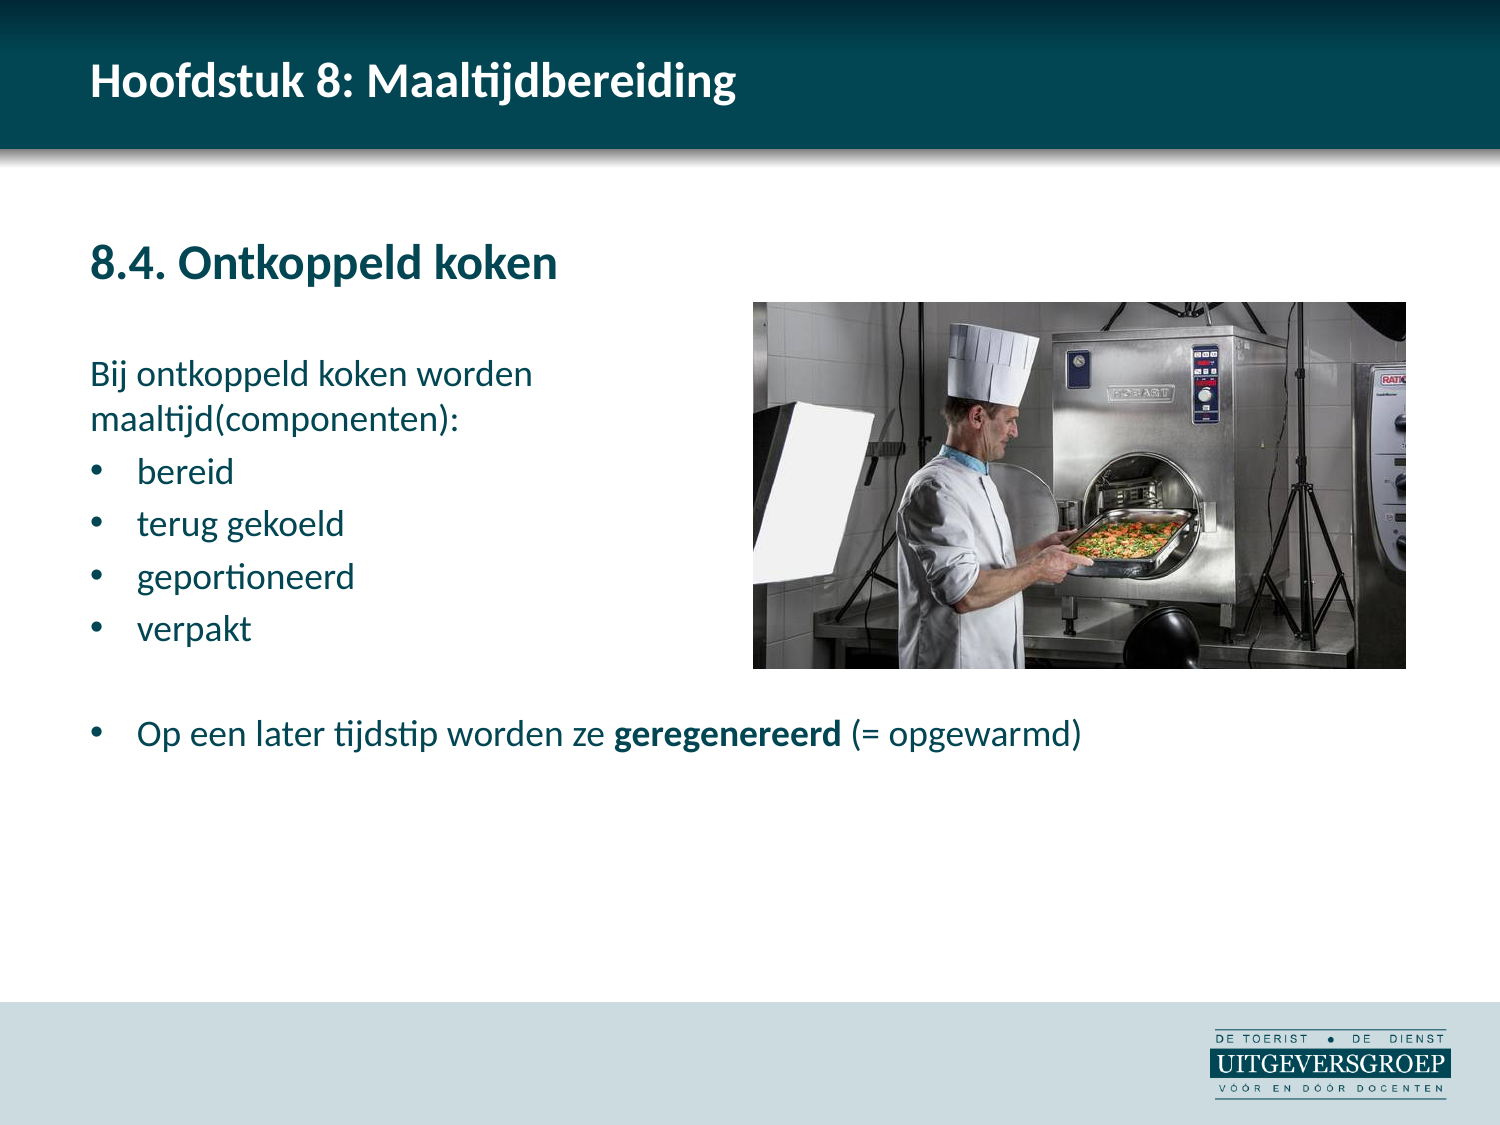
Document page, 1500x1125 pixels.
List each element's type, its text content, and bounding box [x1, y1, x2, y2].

title Hoofdstuk 8: Maaltijdbereiding [75, 0, 1425, 172]
picture [1210, 1021, 1451, 1106]
picture [753, 302, 1406, 670]
list 8.4. Ontkoppeld koken Bij ontkoppeld koken worden maaltijd(componenten): bereid terug gekoeld geportioneerd verpakt Op een later tijdstip worden ze geregenereerd (= opgewarmd) [75, 221, 1425, 965]
